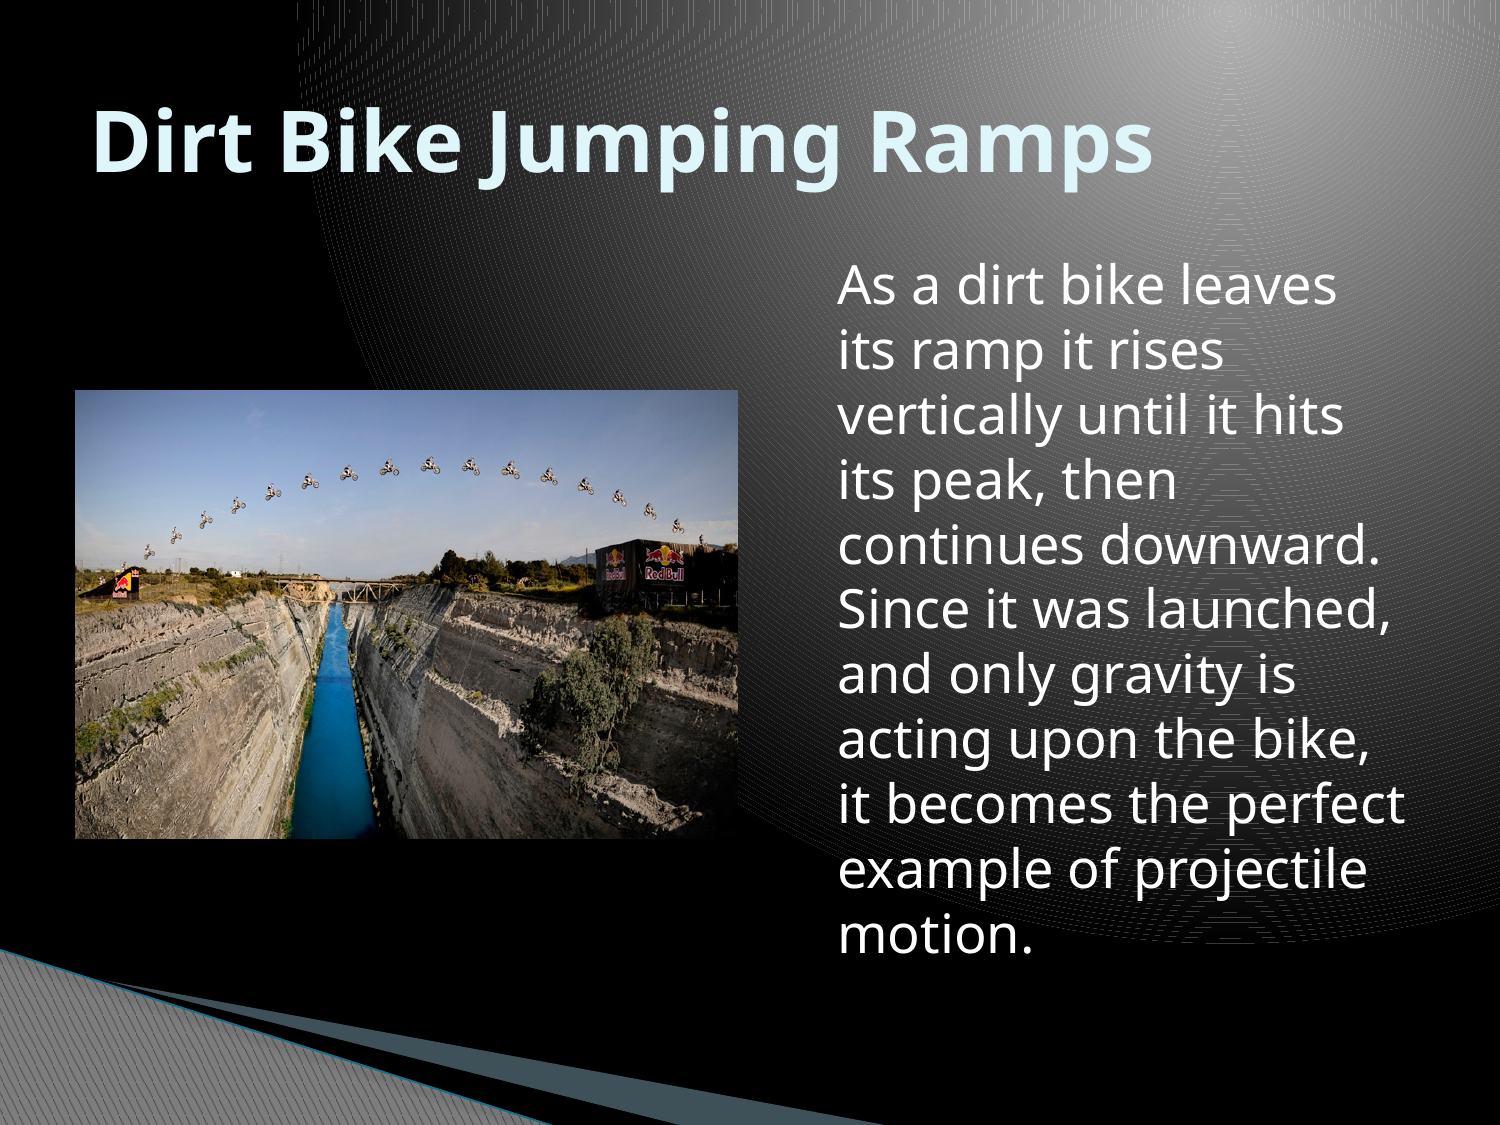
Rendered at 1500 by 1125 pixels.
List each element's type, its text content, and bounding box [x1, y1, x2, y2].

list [74, 389, 738, 839]
list As a dirt bike leaves its ramp it rises vertically until it hits its peak, then continues downward. Since it was launched, and only gravity is acting upon the bike, it becomes the perfect example of projectile motion. [762, 243, 1425, 986]
picture [0, 952, 543, 1125]
title Dirt Bike Jumping Ramps [75, 45, 1425, 233]
